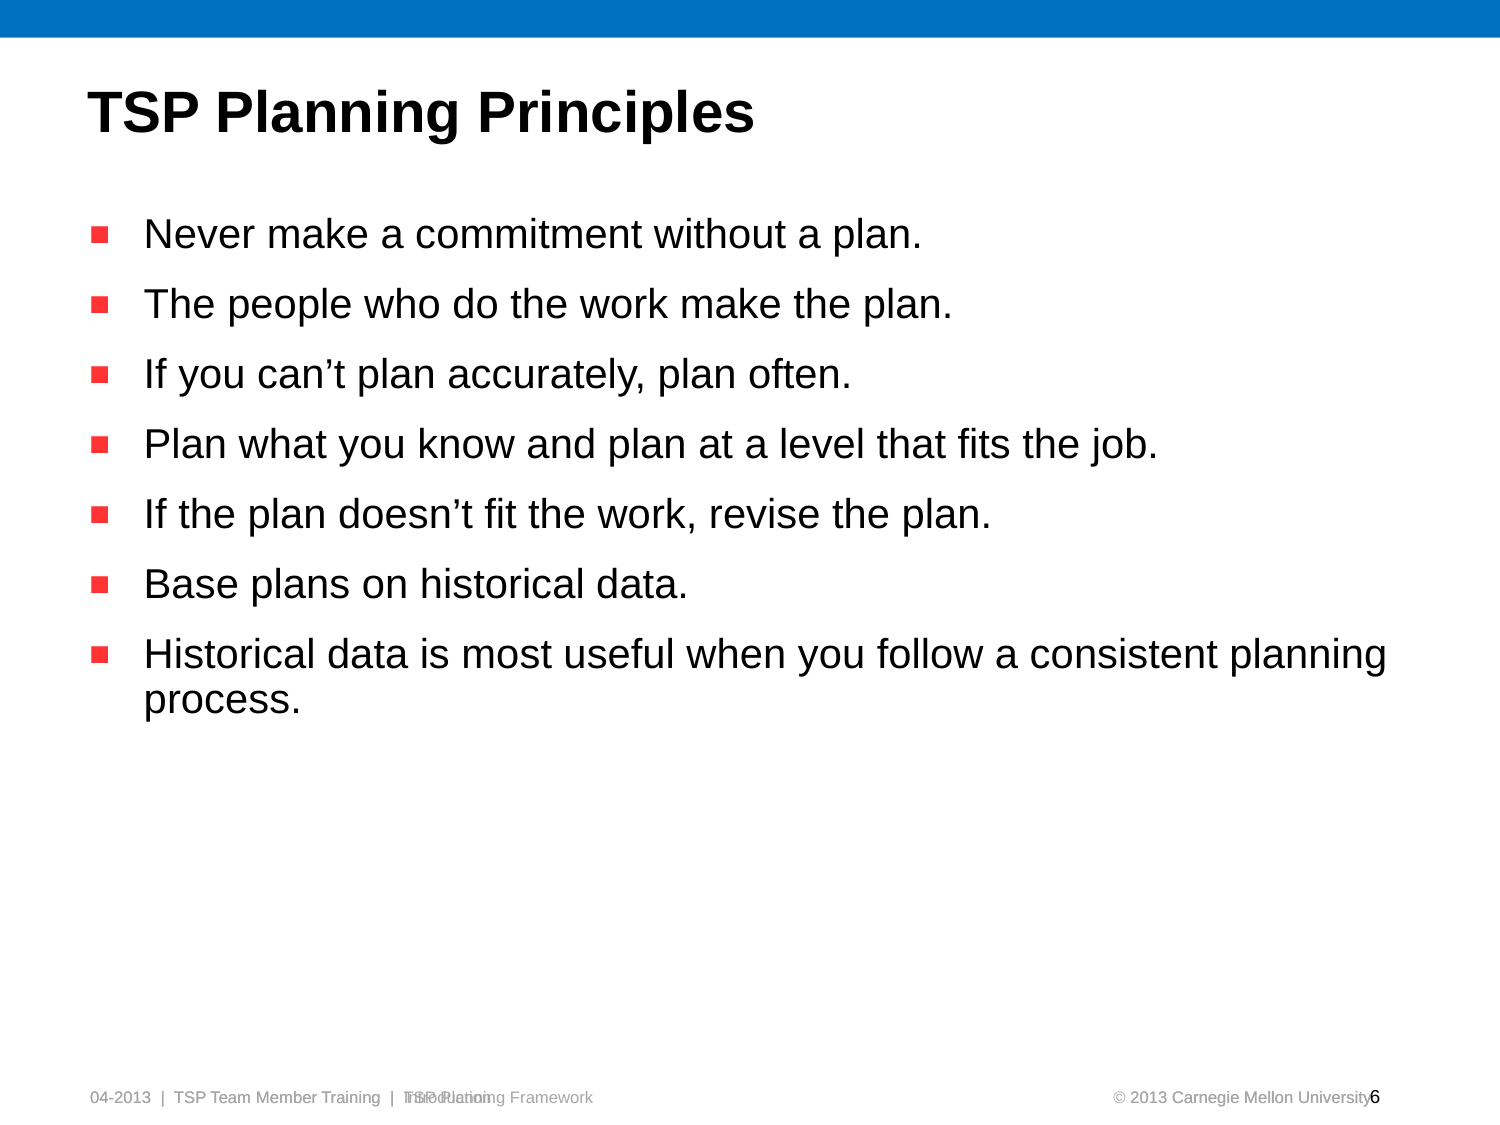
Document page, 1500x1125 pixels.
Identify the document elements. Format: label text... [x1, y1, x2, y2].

picture [87, 642, 108, 663]
picture [87, 222, 108, 243]
picture [87, 572, 108, 593]
picture [87, 432, 108, 453]
title TSP Planning Principles [87, 87, 1439, 212]
picture [87, 362, 108, 383]
list Never make a commitment without a plan. The people who do the work make the plan. If you can’t plan accurately, plan often. Plan what you know and plan at a level that fits the job. If the plan doesn’t fit the work, revise the plan. Base plans on historical data. Historical data is most useful when you follow a consistent planning process. [87, 212, 1440, 1026]
picture [87, 502, 108, 523]
picture [87, 292, 108, 313]
